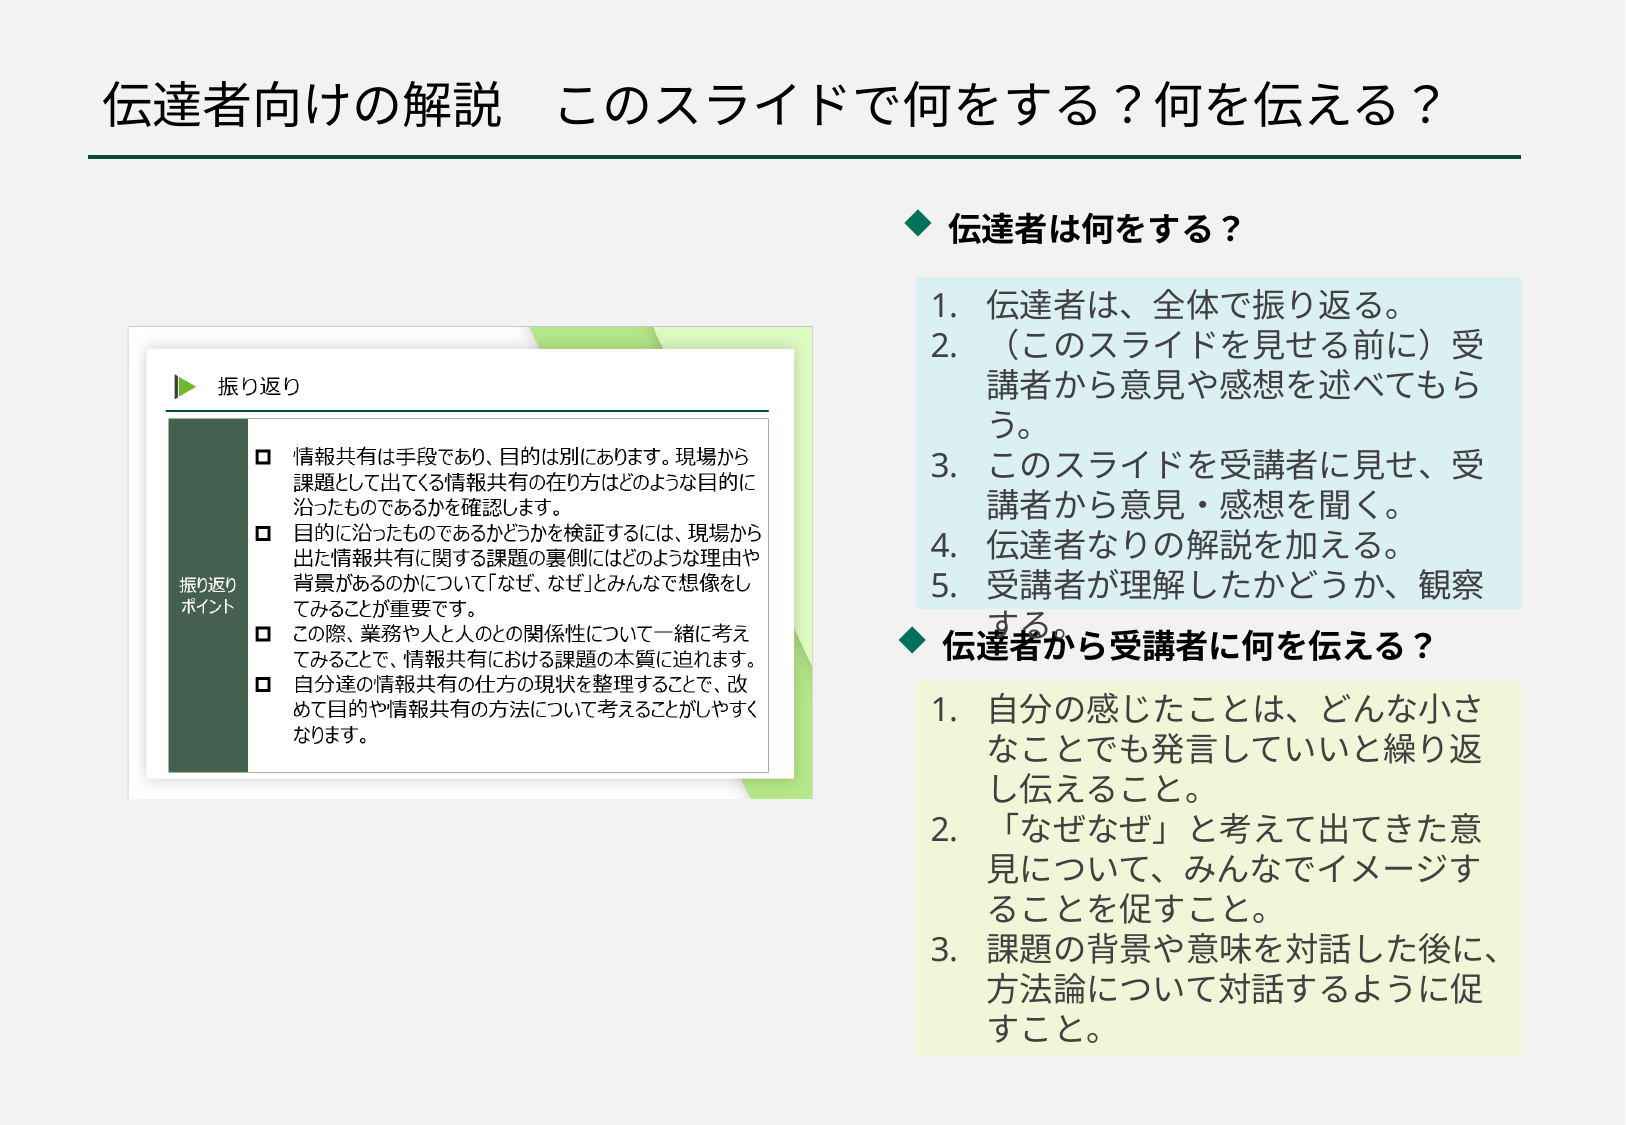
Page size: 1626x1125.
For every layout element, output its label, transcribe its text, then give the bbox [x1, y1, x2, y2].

list 伝達者は、全体で振り返る。 （このスライドを見せる前に）受講者から意見や感想を述べてもらう。 このスライドを受講者に見せ、受講者から意見・感想を聞く。 伝達者なりの解説を加える。 受講者が理解したかどうか、観察する。 [915, 277, 1522, 610]
picture [126, 326, 813, 799]
list 自分の感じたことは、どんな小さなことでも発言していいと繰り返し伝えること。 「なぜなぜ」と考えて出てきた意見について、みんなでイメージすることを促すこと。 課題の背景や意味を対話した後に、方法論について対話するように促すこと。 [915, 681, 1522, 1057]
